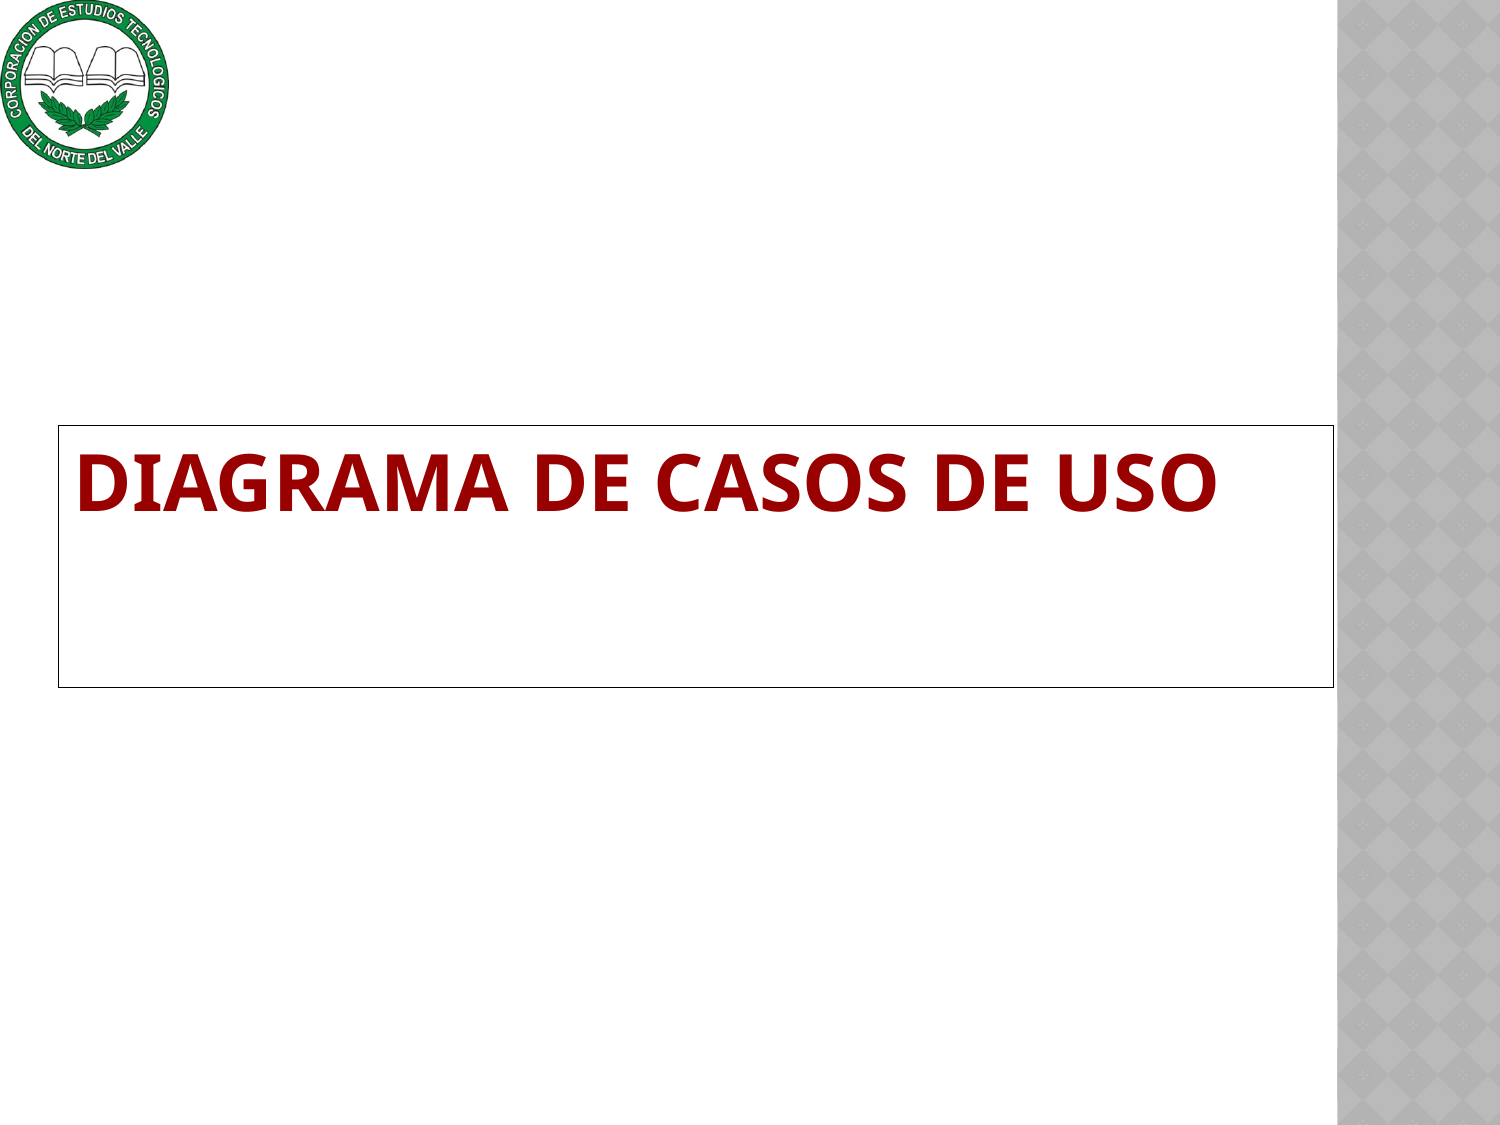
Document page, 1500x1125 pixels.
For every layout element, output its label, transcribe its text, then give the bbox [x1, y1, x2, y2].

picture [0, 0, 169, 169]
title Diagrama de Casos de Uso [58, 425, 1334, 688]
